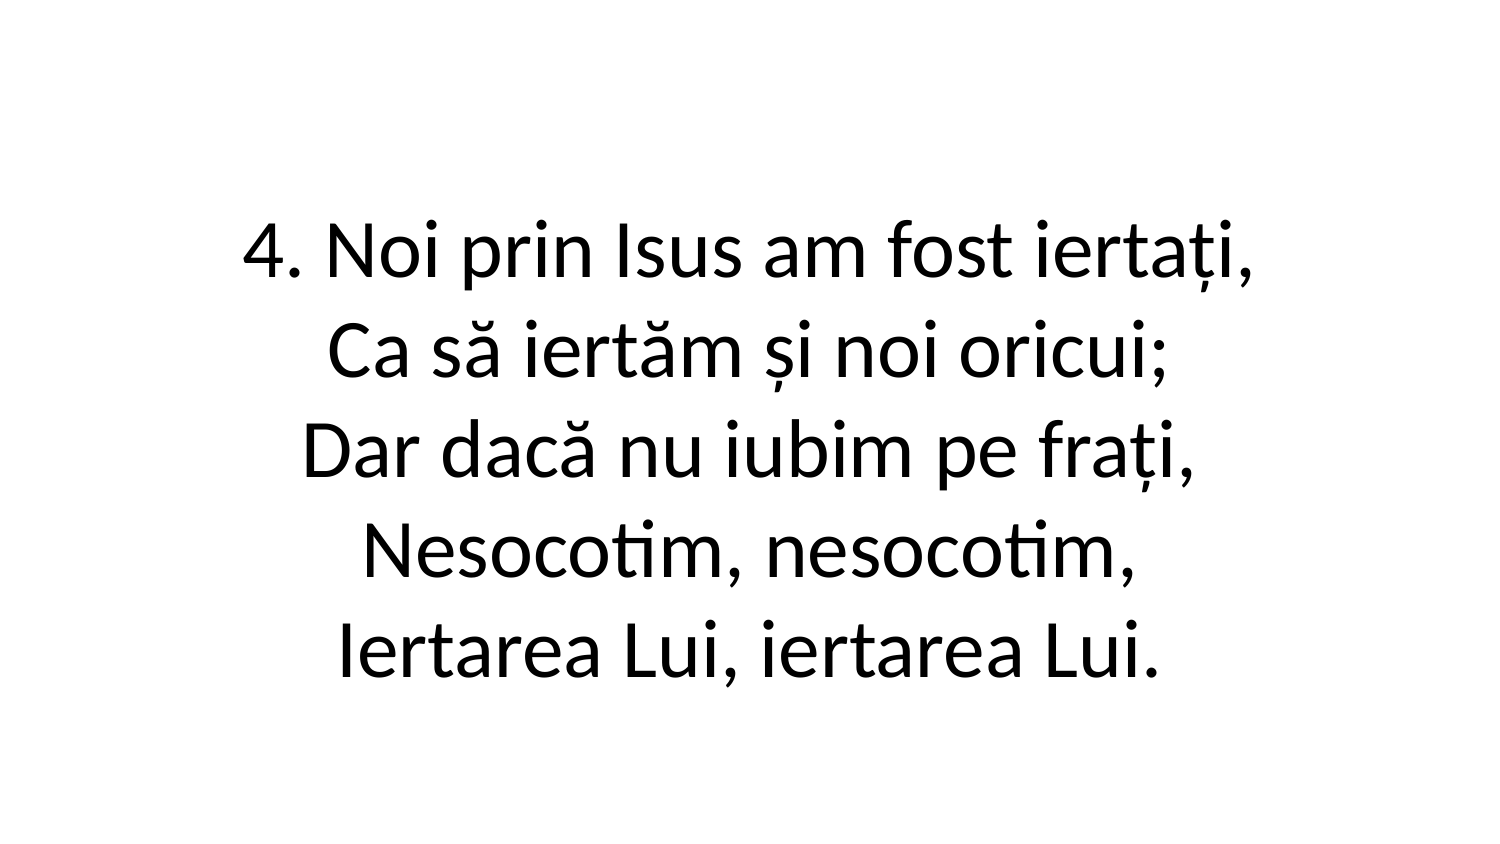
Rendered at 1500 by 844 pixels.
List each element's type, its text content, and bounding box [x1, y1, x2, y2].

text_box 4. Noi prin Isus am fost iertați, Ca să iertăm și noi oricui; Dar dacă nu iubim pe frați, Nesocotim, nesocotim, Iertarea Lui, iertarea Lui. [227, 142, 1273, 702]
